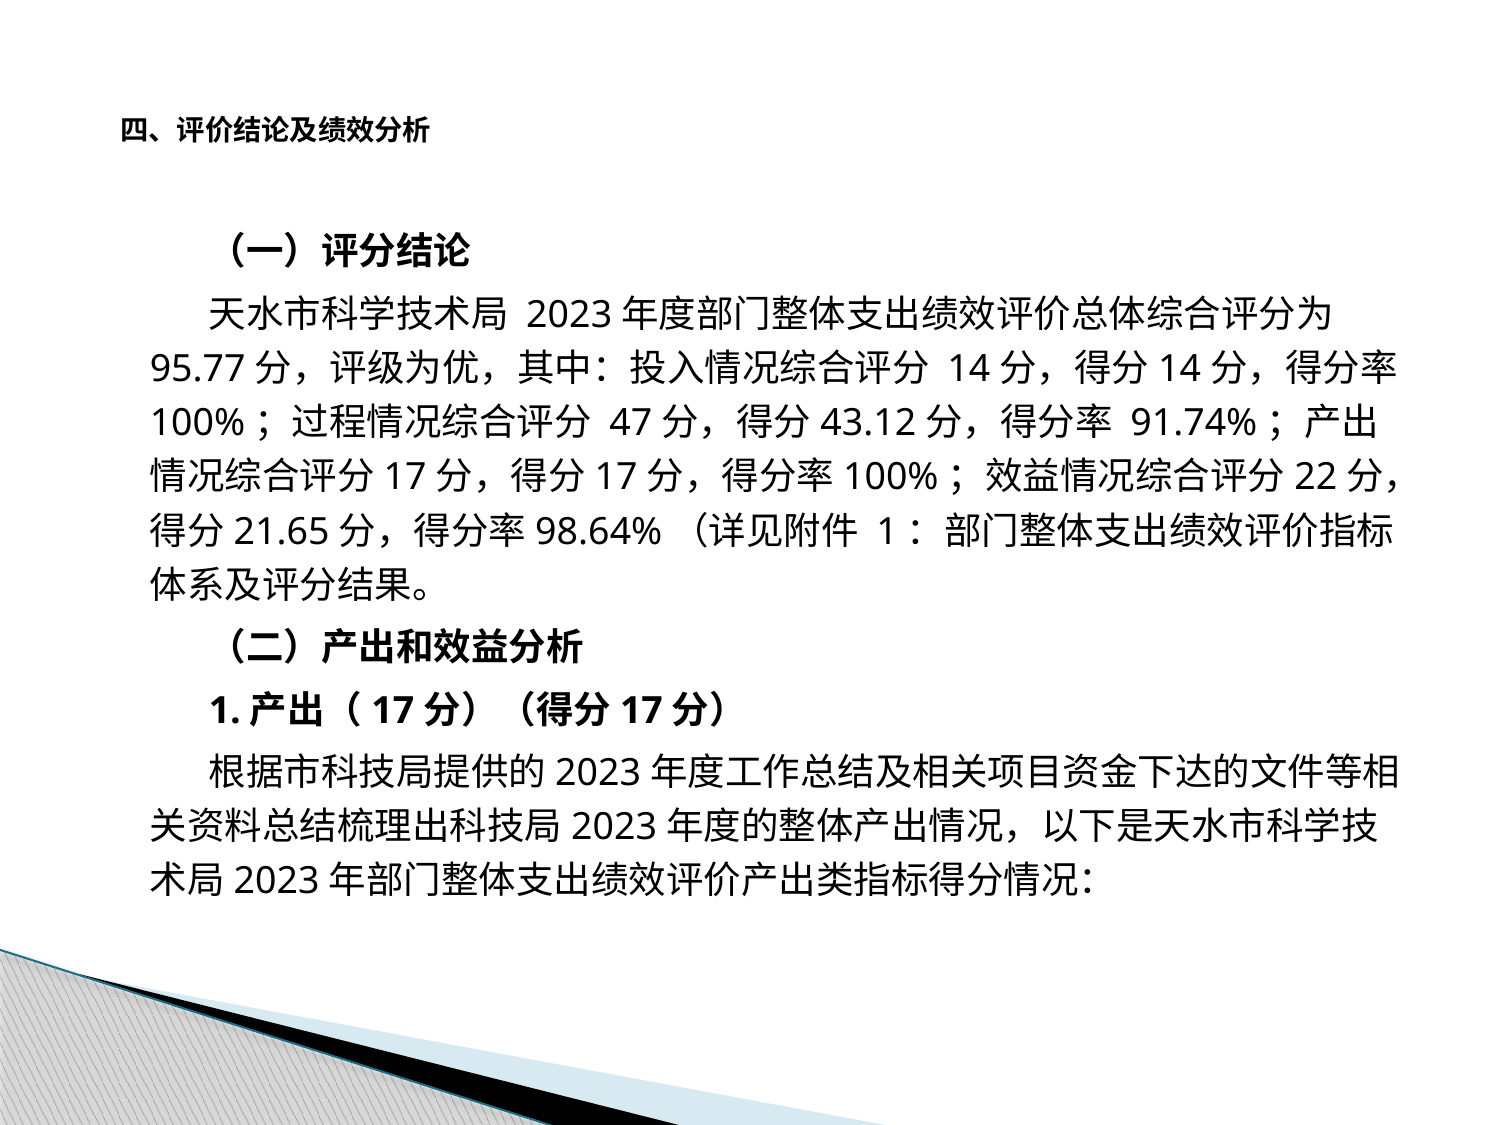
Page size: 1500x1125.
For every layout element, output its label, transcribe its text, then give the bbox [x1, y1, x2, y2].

title 四、评价结论及绩效分析 [105, 58, 1325, 200]
list （一）评分结论 天水市科学技术局 2023年度部门整体支出绩效评价总体综合评分为 95.77分，评级为优，其中：投入情况综合评分 14分，得分14分，得分率 100%；过程情况综合评分 47分，得分43.12分，得分率 91.74%；产出情况综合评分17分，得分17分，得分率100%；效益情况综合评分22分，得分21.65分，得分率98.64%（详见附件 1：部门整体支出绩效评价指标体系及评分结果。 （二）产出和效益分析 1.产出（17分）（得分17分） 根据市科技局提供的2023年度工作总结及相关项目资金下达的文件等相关资料总结梳理出科技局2023年度的整体产出情况，以下是天水市科学技术局2023年部门整体支出绩效评价产出类指标得分情况： [75, 210, 1425, 986]
